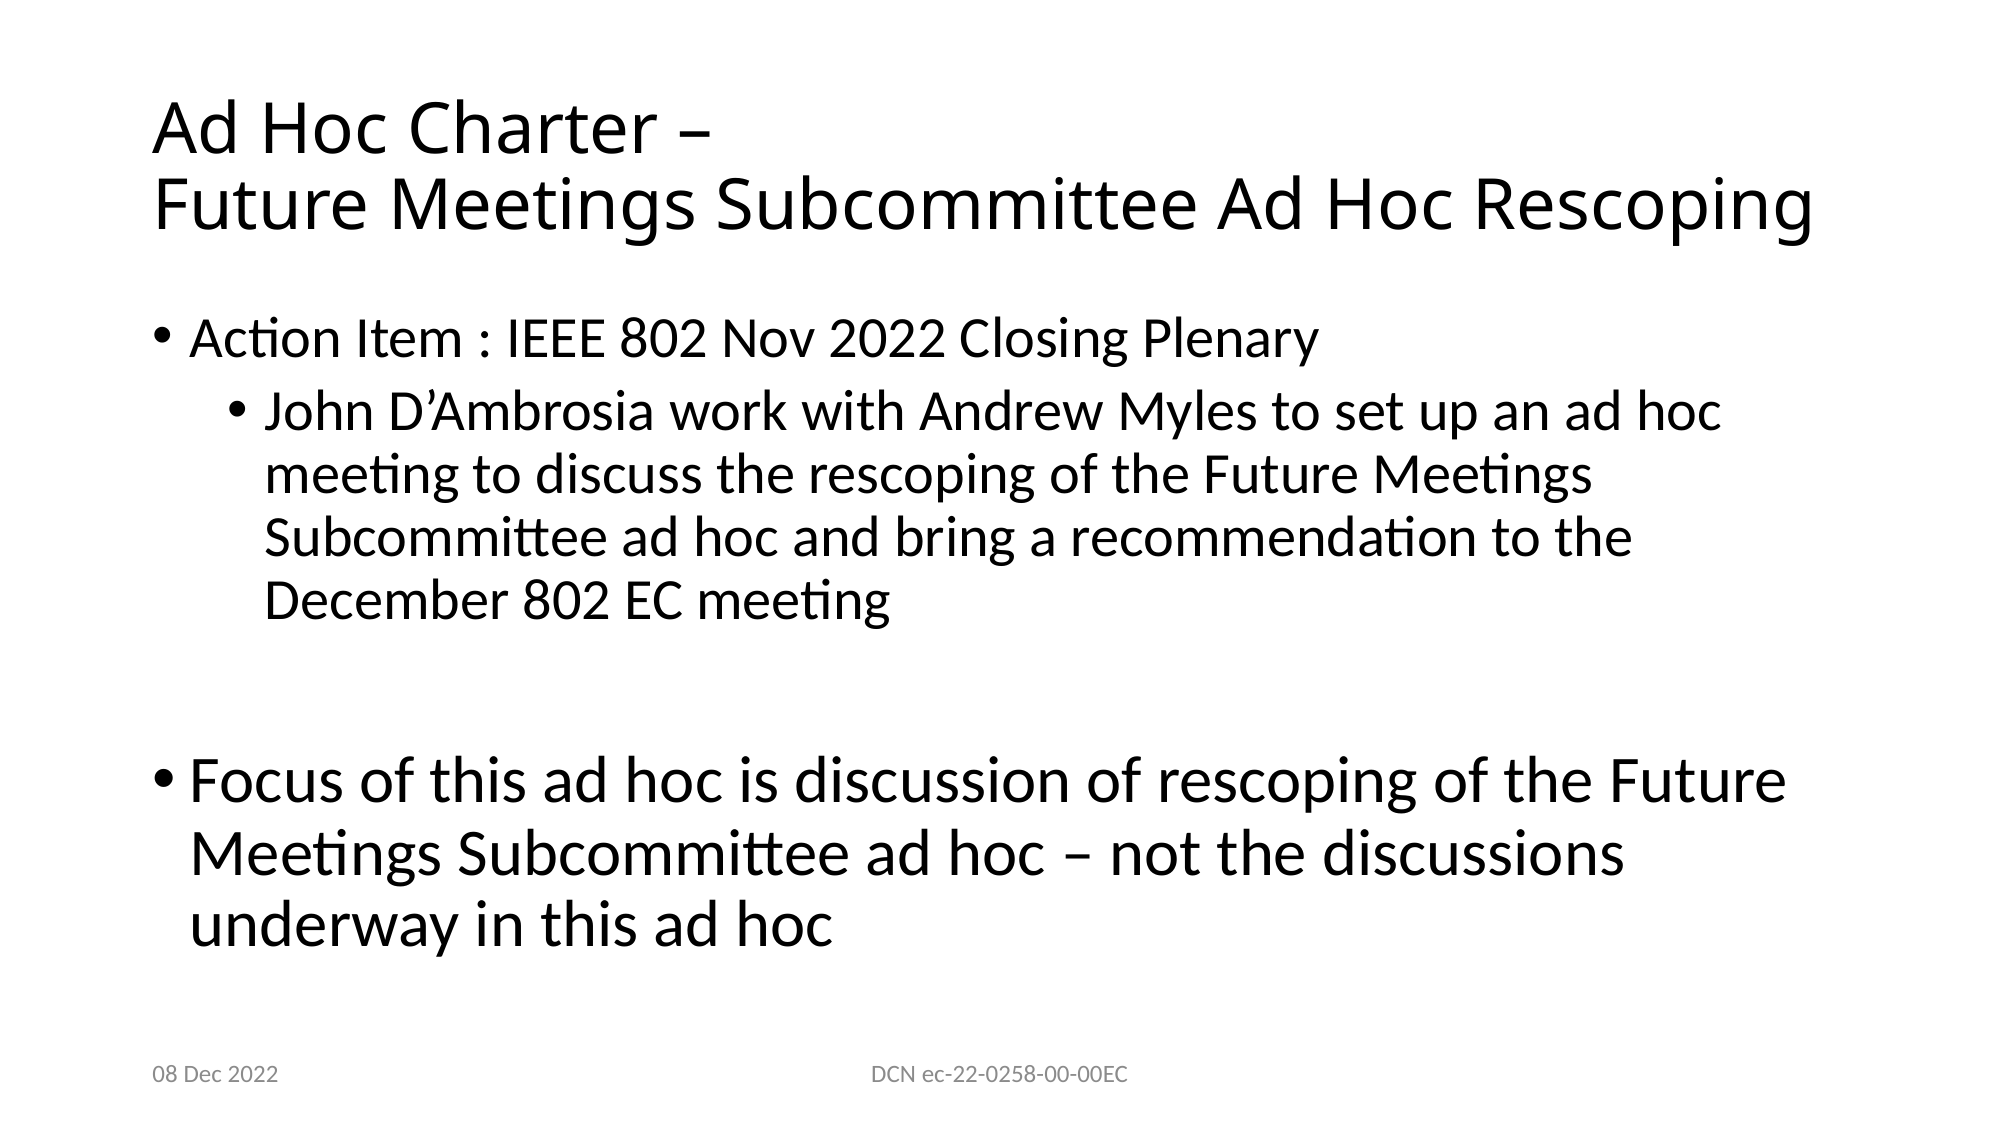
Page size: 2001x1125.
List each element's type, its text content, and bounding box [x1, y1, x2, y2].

list Action Item : IEEE 802 Nov 2022 Closing Plenary John D’Ambrosia work with Andrew Myles to set up an ad hoc meeting to discuss the rescoping of the Future Meetings Subcommittee ad hoc and bring a recommendation to the December 802 EC meeting Focus of this ad hoc is discussion of rescoping of the Future Meetings Subcommittee ad hoc – not the discussions underway in this ad hoc [137, 299, 1863, 1014]
footer DCN ec-22-0258-00-00EC [662, 1042, 1338, 1103]
title Ad Hoc Charter – Future Meetings Subcommittee Ad Hoc Rescoping [137, 59, 1863, 278]
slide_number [137, 1042, 588, 1103]
